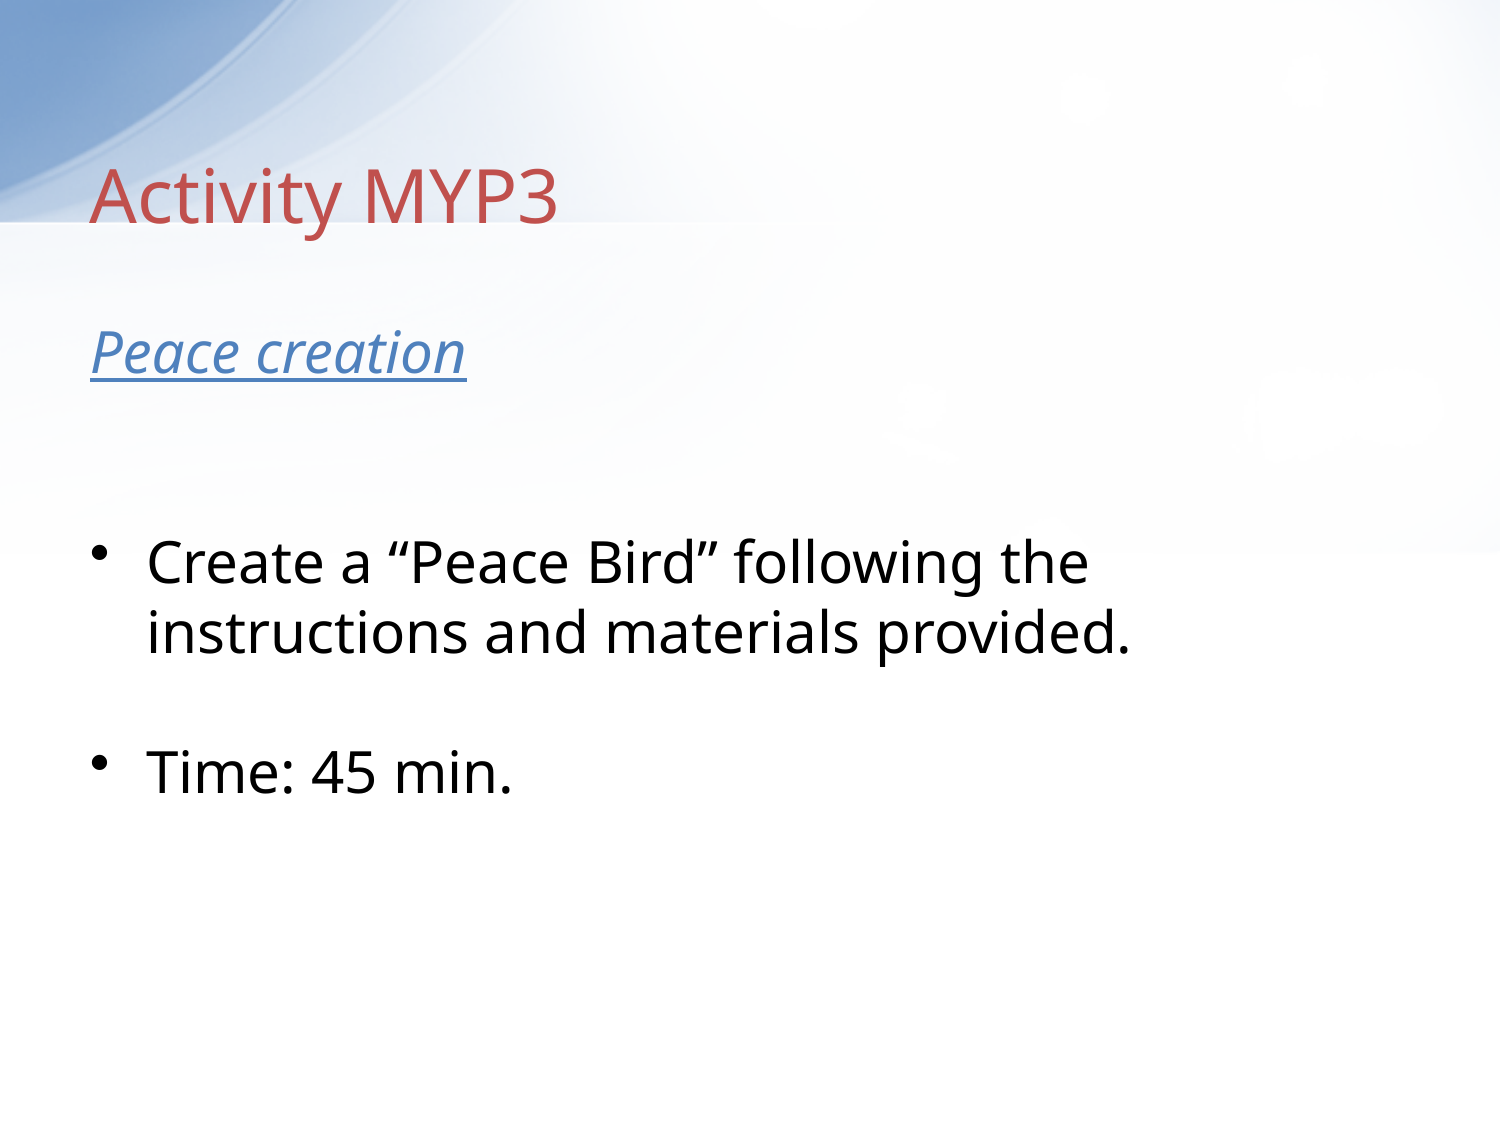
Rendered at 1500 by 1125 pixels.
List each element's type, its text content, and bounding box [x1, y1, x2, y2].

picture [0, 0, 1500, 1125]
title Activity MYP3 [75, 58, 1425, 247]
list Peace creation Create a “Peace Bird” following the instructions and materials provided. Time: 45 min. [75, 307, 1425, 1050]
